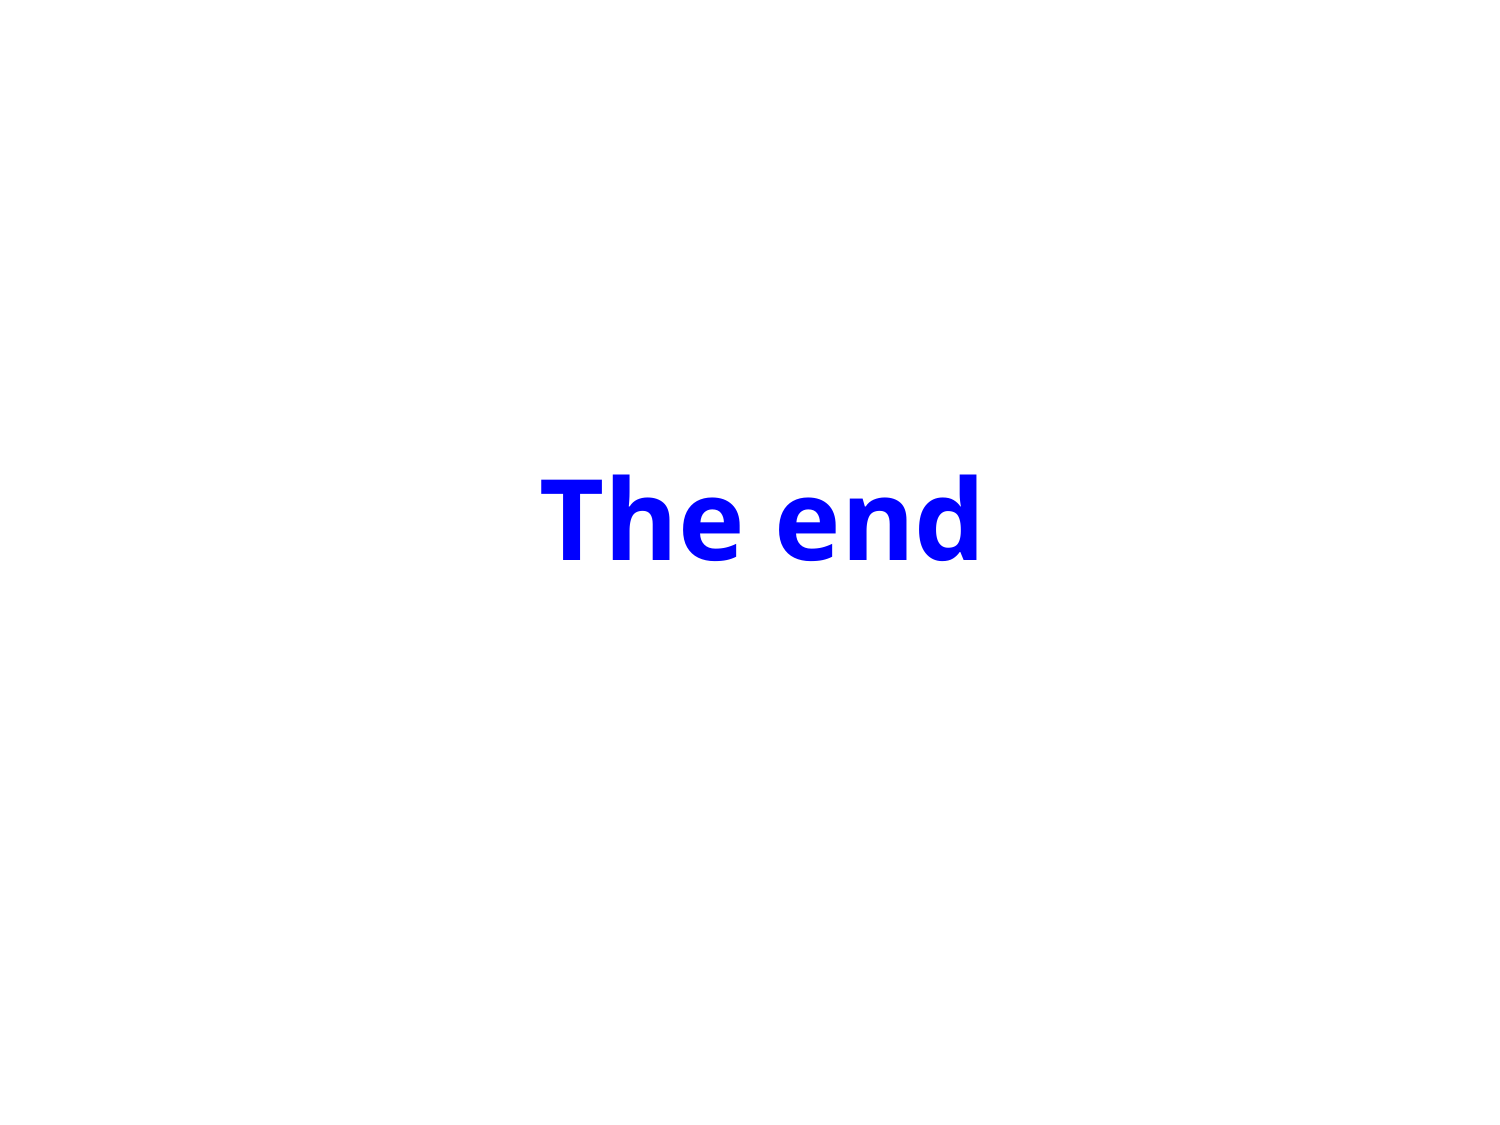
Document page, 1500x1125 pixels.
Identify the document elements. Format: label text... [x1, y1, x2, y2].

text_box The end [525, 440, 1002, 590]
